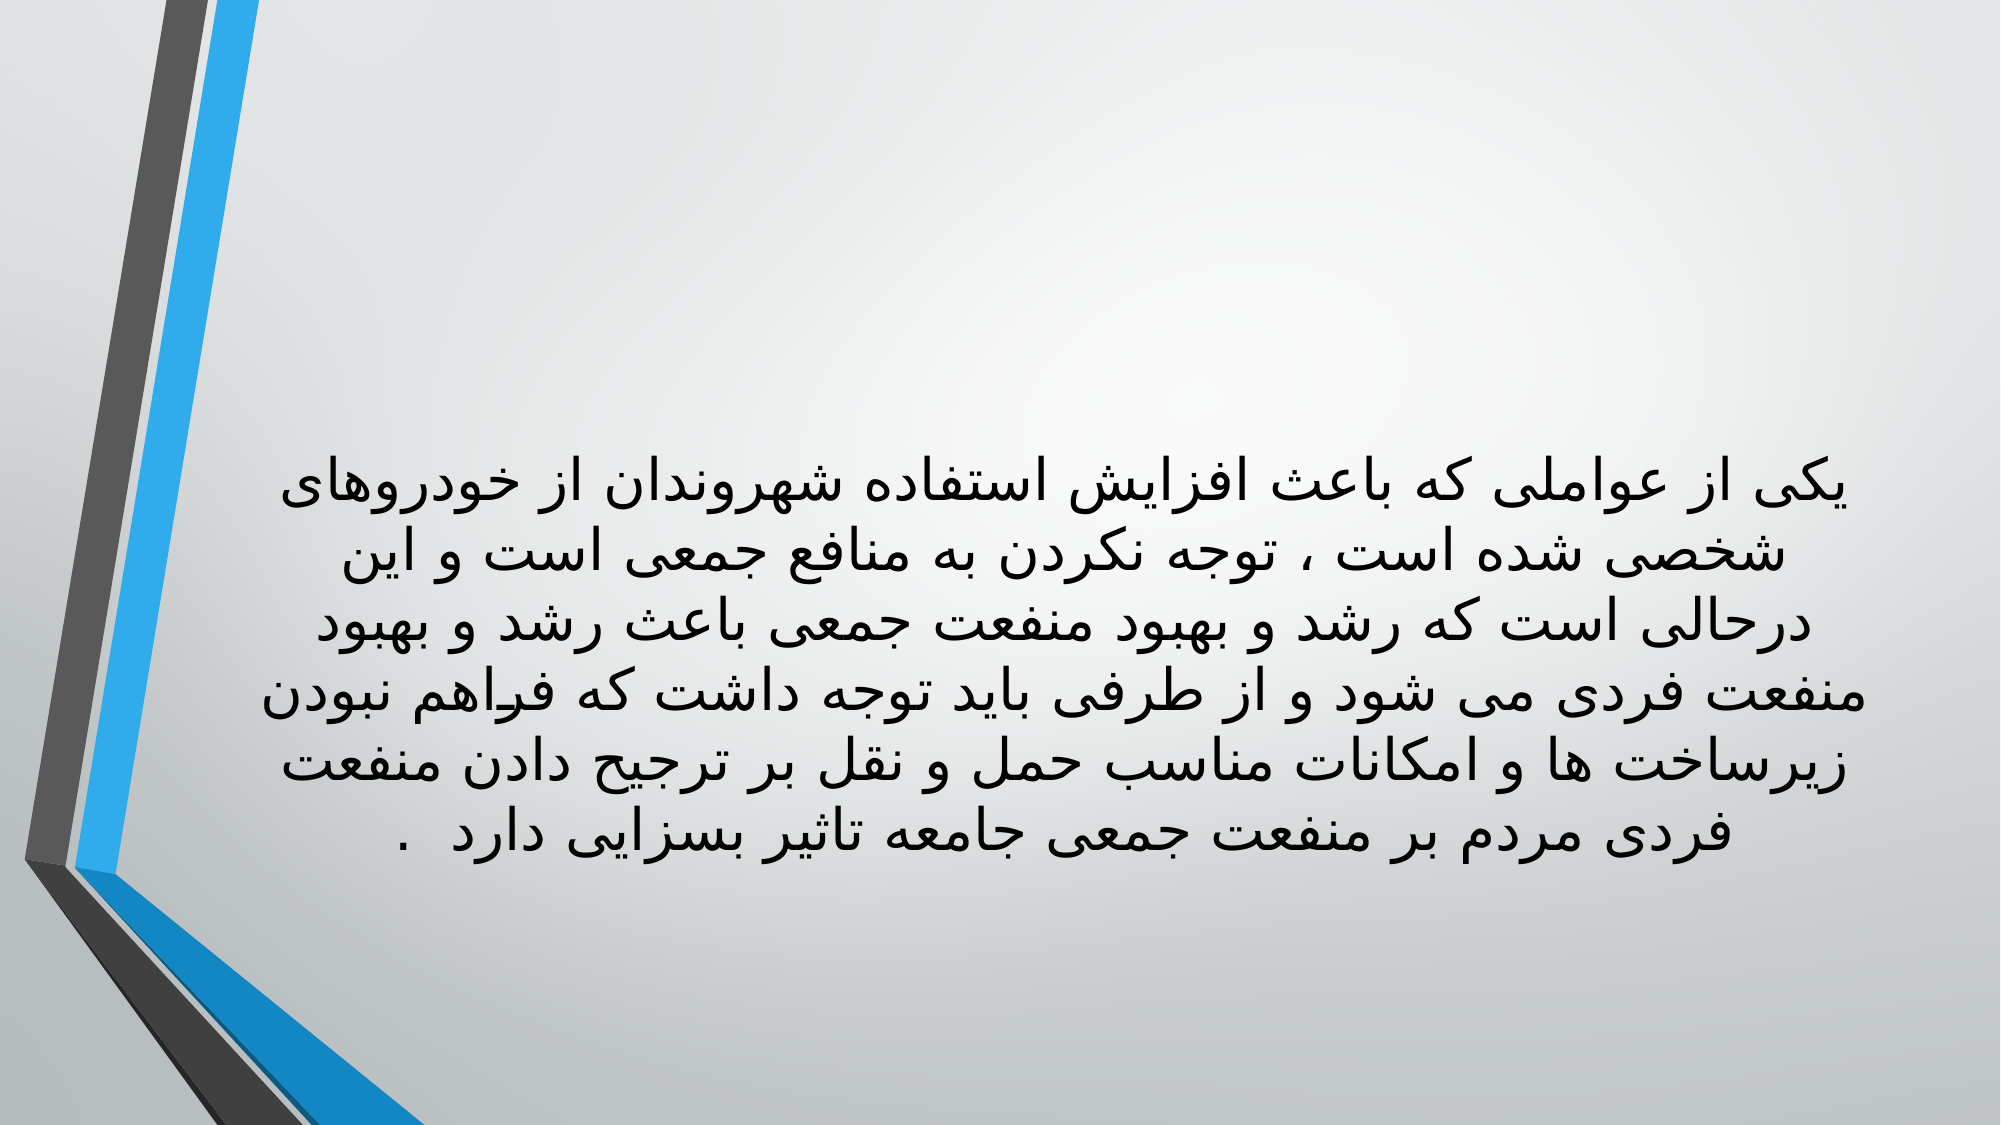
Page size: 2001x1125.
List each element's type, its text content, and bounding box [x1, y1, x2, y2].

list یکی از عواملی که باعث افزایش استفاده شهروندان از خودروهای شخصی شده است ، توجه نکردن به منافع جمعی است و این درحالی است که رشد و بهبود منفعت جمعی باعث رشد و بهبود منفعت فردی می شود و از طرفی باید توجه داشت که فراهم نبودن زیرساخت ها و امکانات مناسب حمل و نقل بر ترجیح دادن منفعت فردی مردم بر منفعت جمعی جامعه تاثیر بسزایی دارد . [243, 437, 1887, 950]
